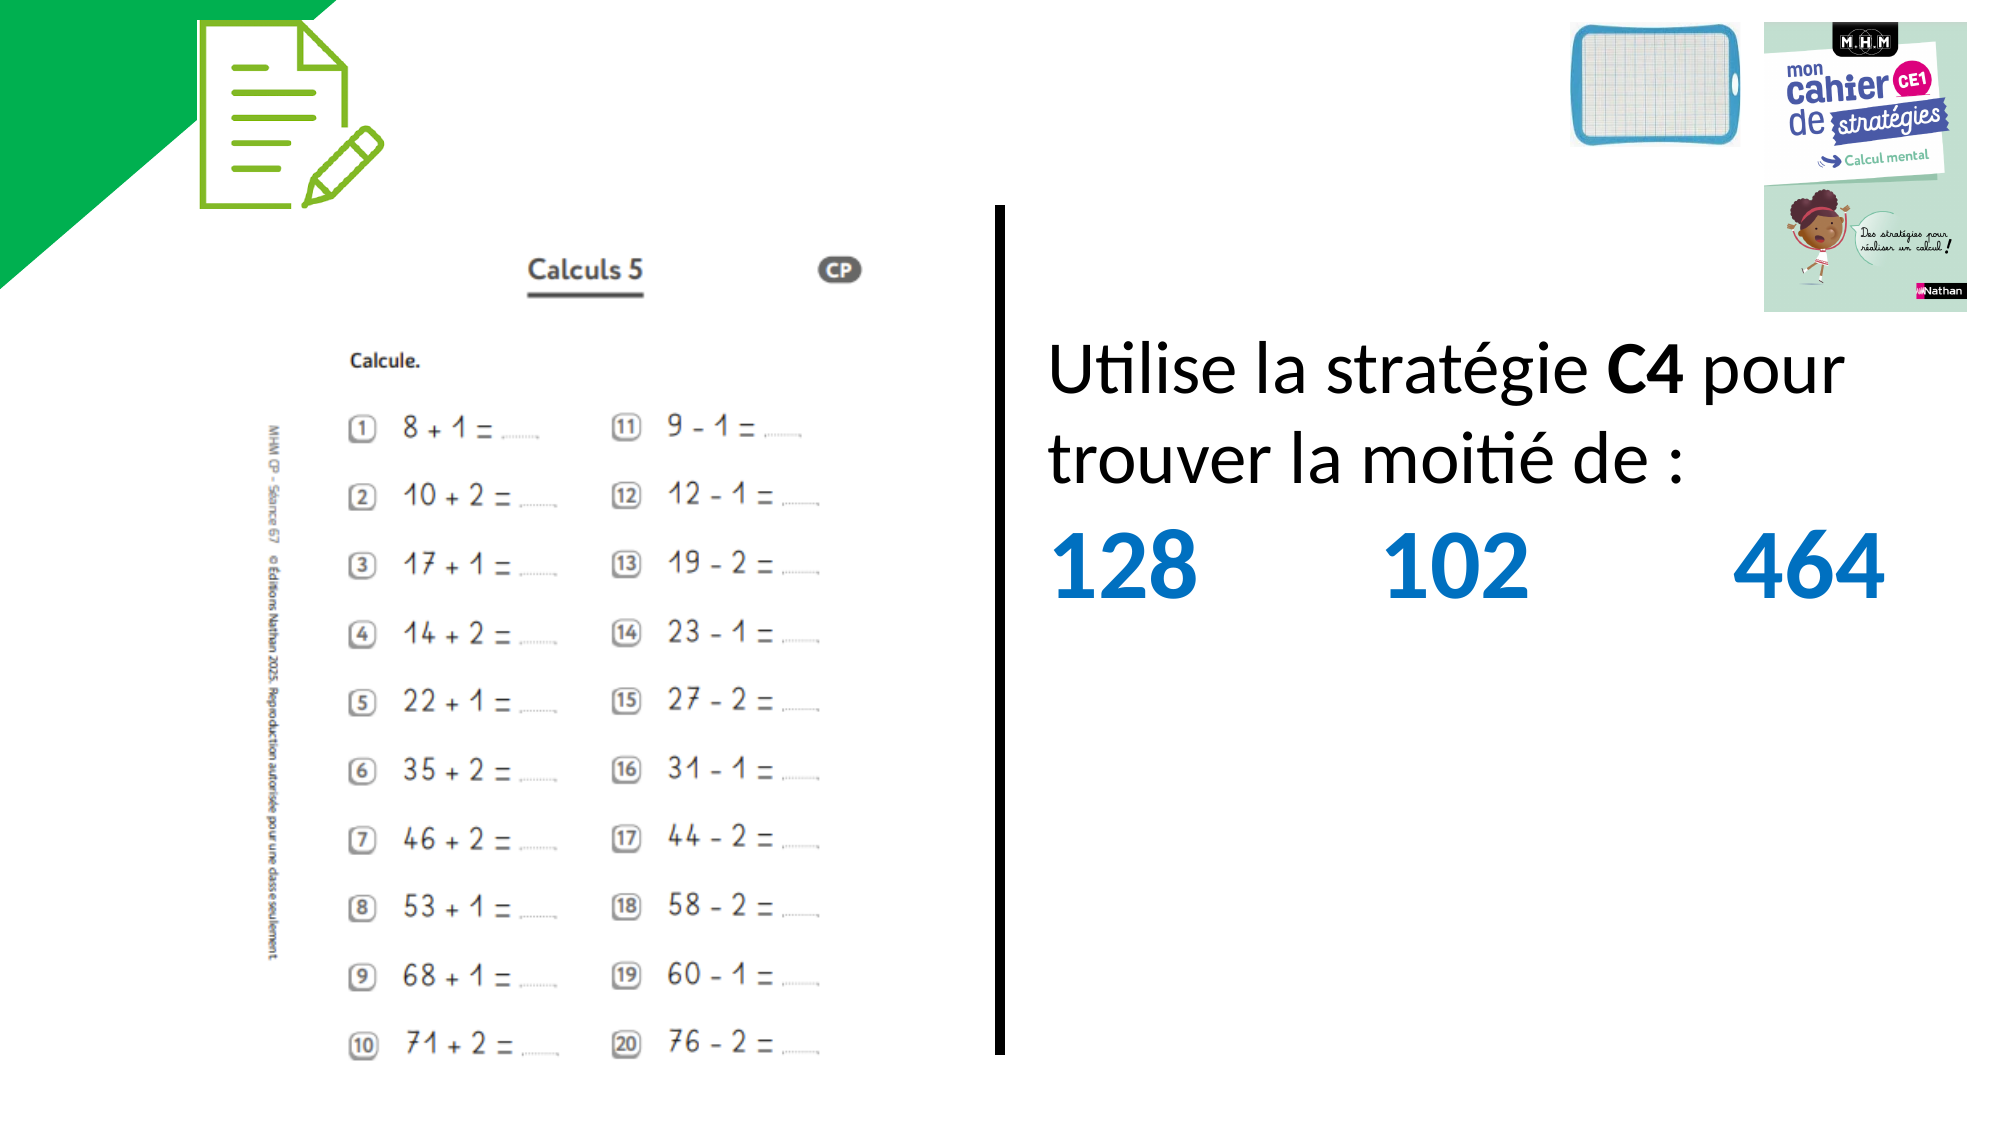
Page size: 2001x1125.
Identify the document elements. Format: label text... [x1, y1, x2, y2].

picture [1764, 22, 1967, 312]
text_box [0, 0, 337, 290]
picture [1570, 22, 1741, 147]
text_box Utilise la stratégie C4 pour trouver la moitié de : 128 102 464 [1032, 311, 1909, 627]
picture [254, 228, 887, 1072]
picture [197, 20, 386, 209]
